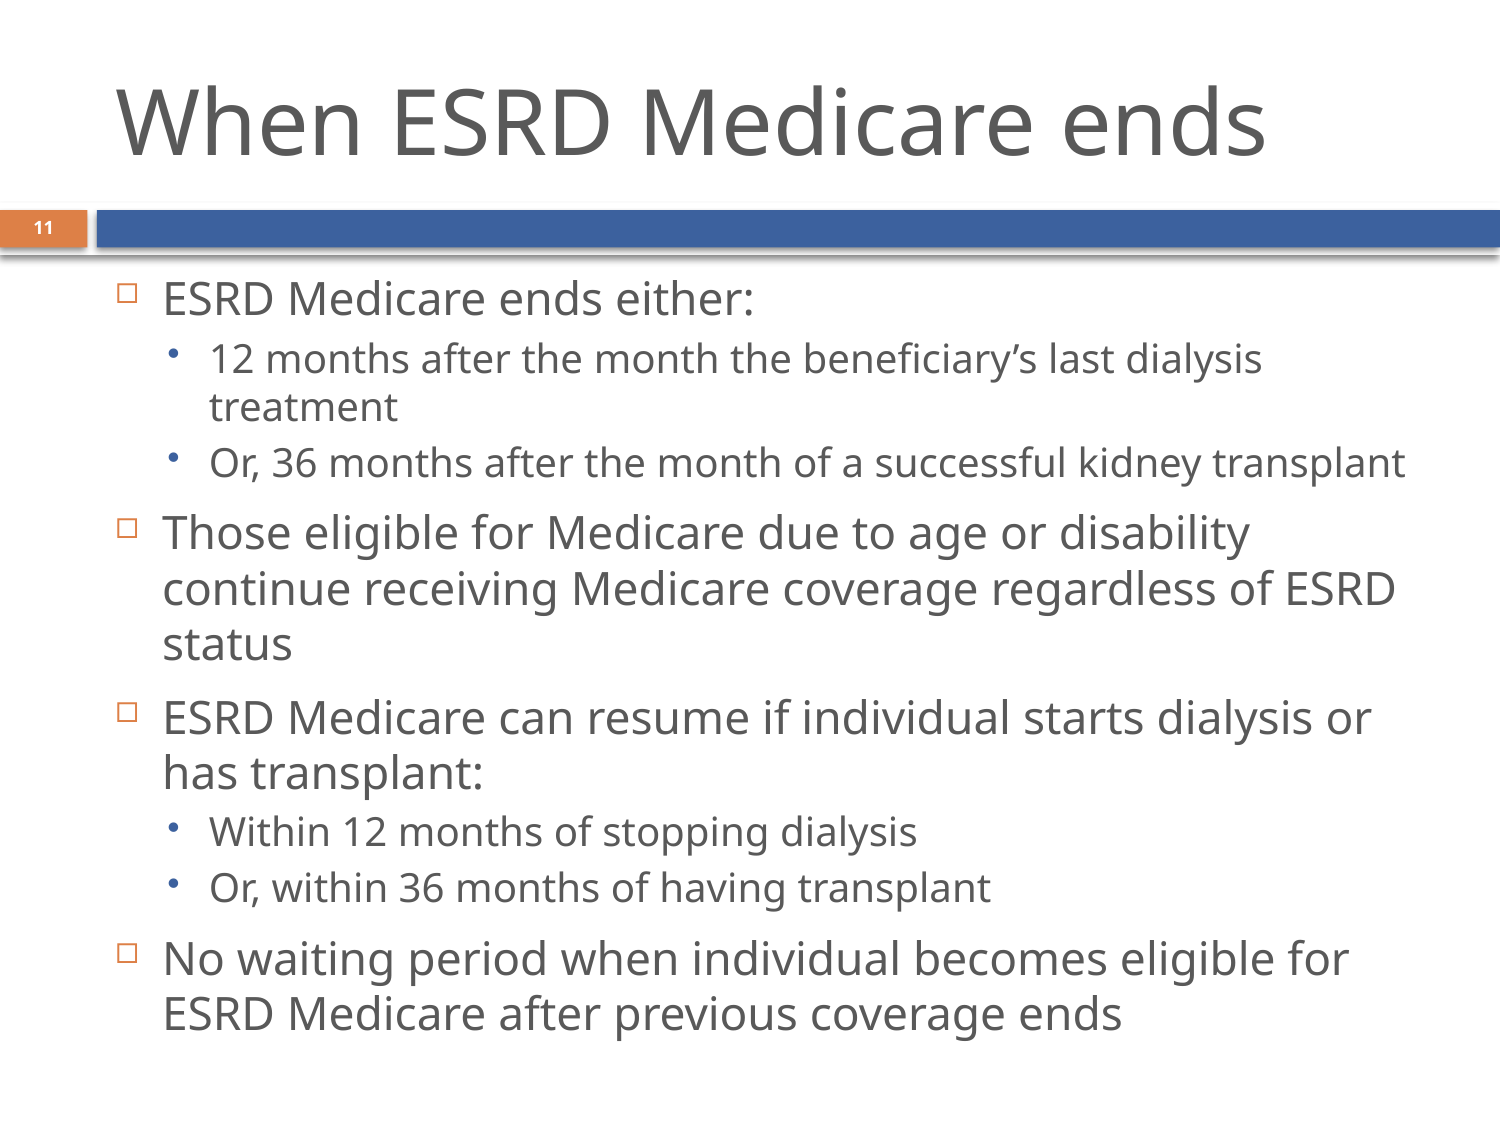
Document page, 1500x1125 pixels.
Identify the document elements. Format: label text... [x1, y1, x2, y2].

slide_number 11 [0, 208, 88, 249]
list ESRD Medicare ends either: 12 months after the month the beneficiary’s last dialysis treatment Or, 36 months after the month of a successful kidney transplant Those eligible for Medicare due to age or disability continue receiving Medicare coverage regardless of ESRD status ESRD Medicare can resume if individual starts dialysis or has transplant: Within 12 months of stopping dialysis Or, within 36 months of having transplant No waiting period when individual becomes eligible for ESRD Medicare after previous coverage ends [100, 262, 1438, 1075]
title When ESRD Medicare ends [100, 37, 1438, 200]
